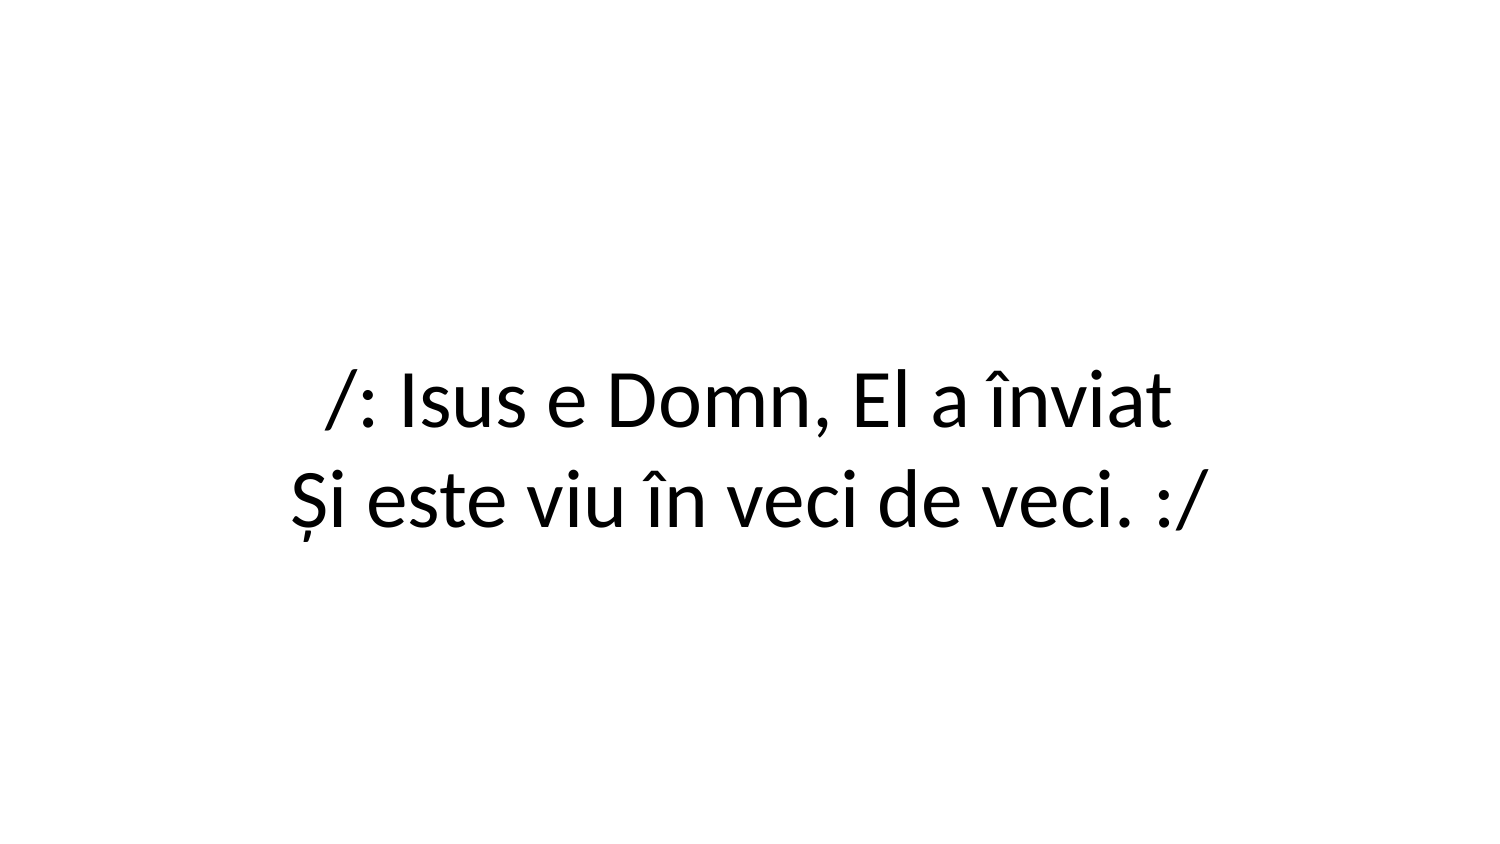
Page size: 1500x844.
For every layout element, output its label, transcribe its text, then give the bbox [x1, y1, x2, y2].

text_box /: Isus e Domn, El a înviat Și este viu în veci de veci. :/ [275, 292, 1225, 552]
